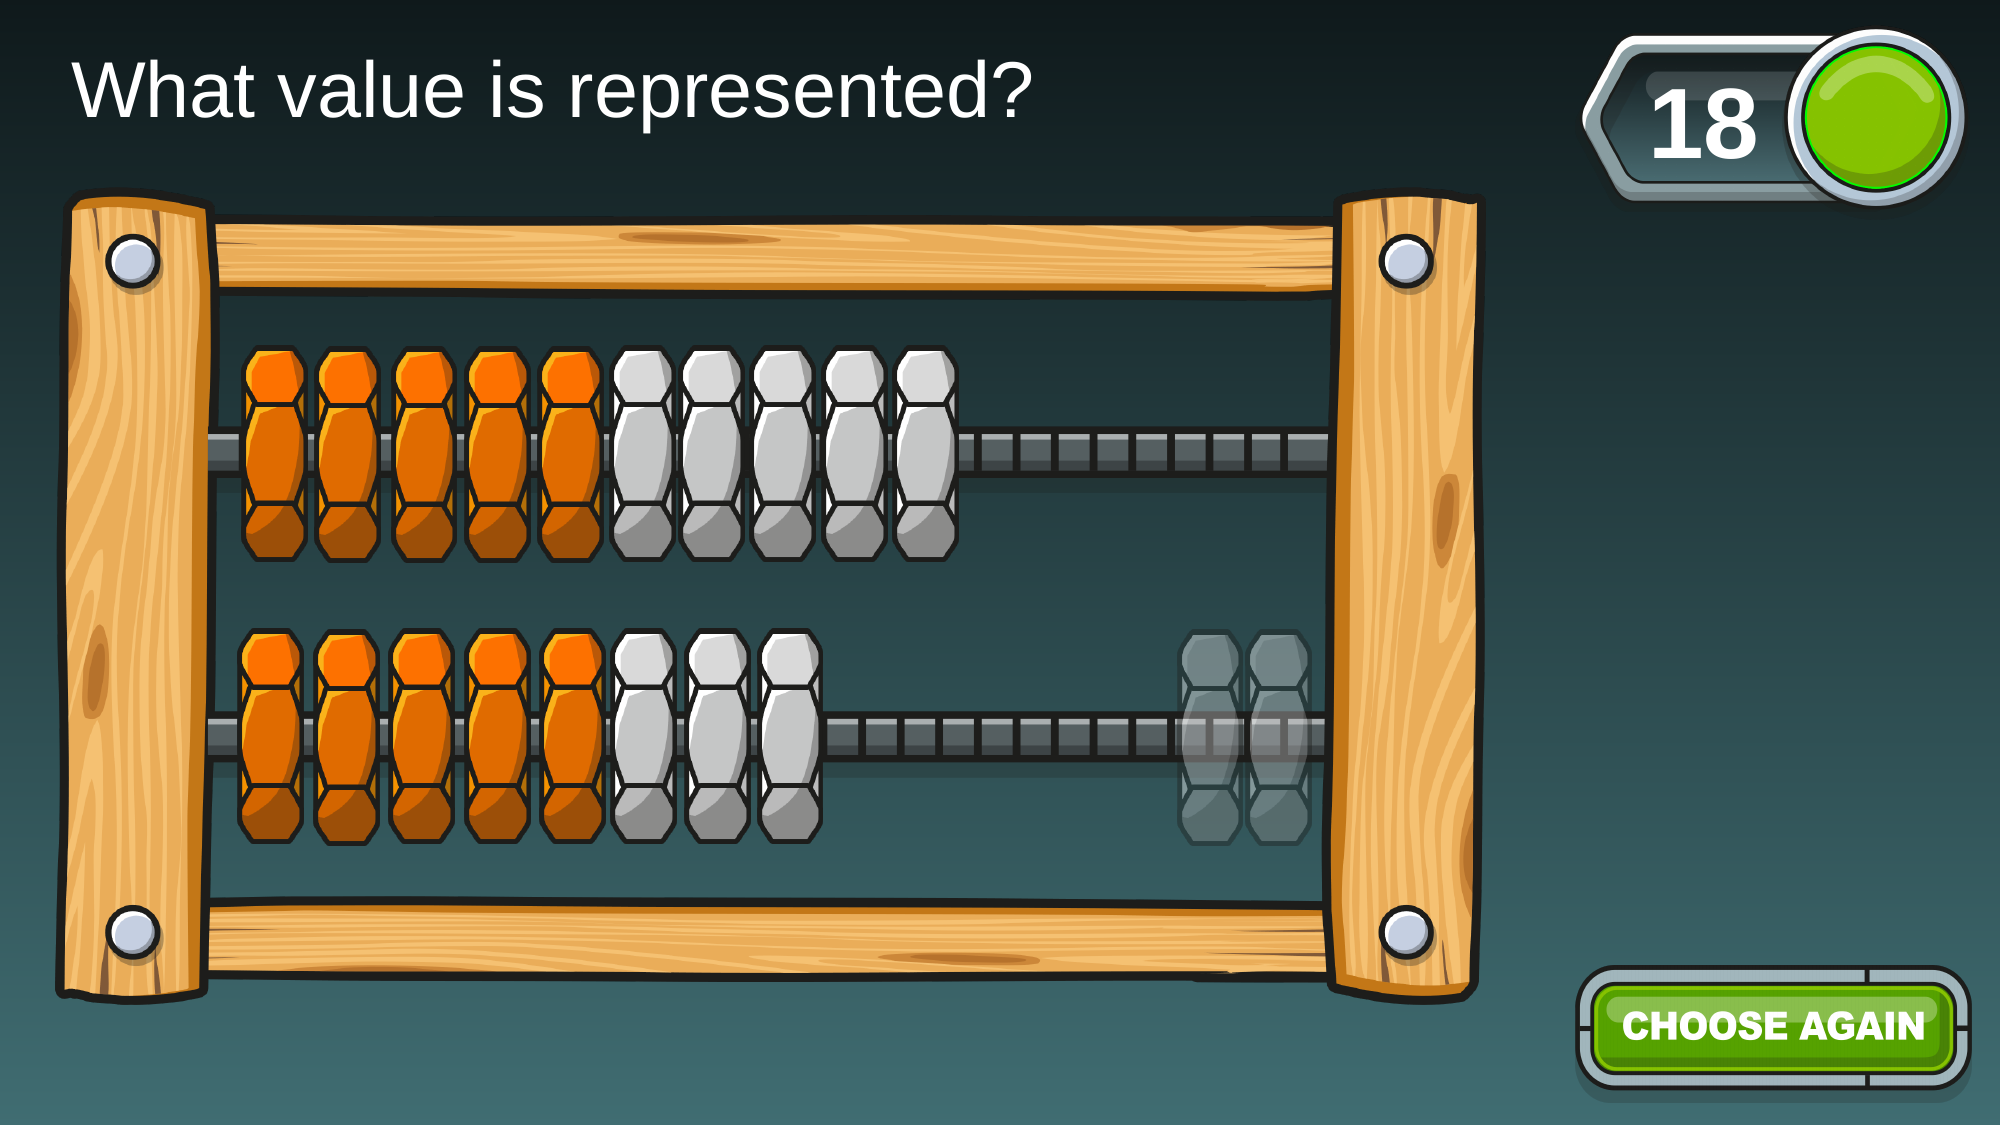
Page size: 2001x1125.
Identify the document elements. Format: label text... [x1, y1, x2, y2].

picture [1575, 25, 1971, 221]
picture [1575, 965, 1972, 1104]
picture [55, 187, 1486, 1005]
text_box What value is represented? [56, 30, 1059, 182]
